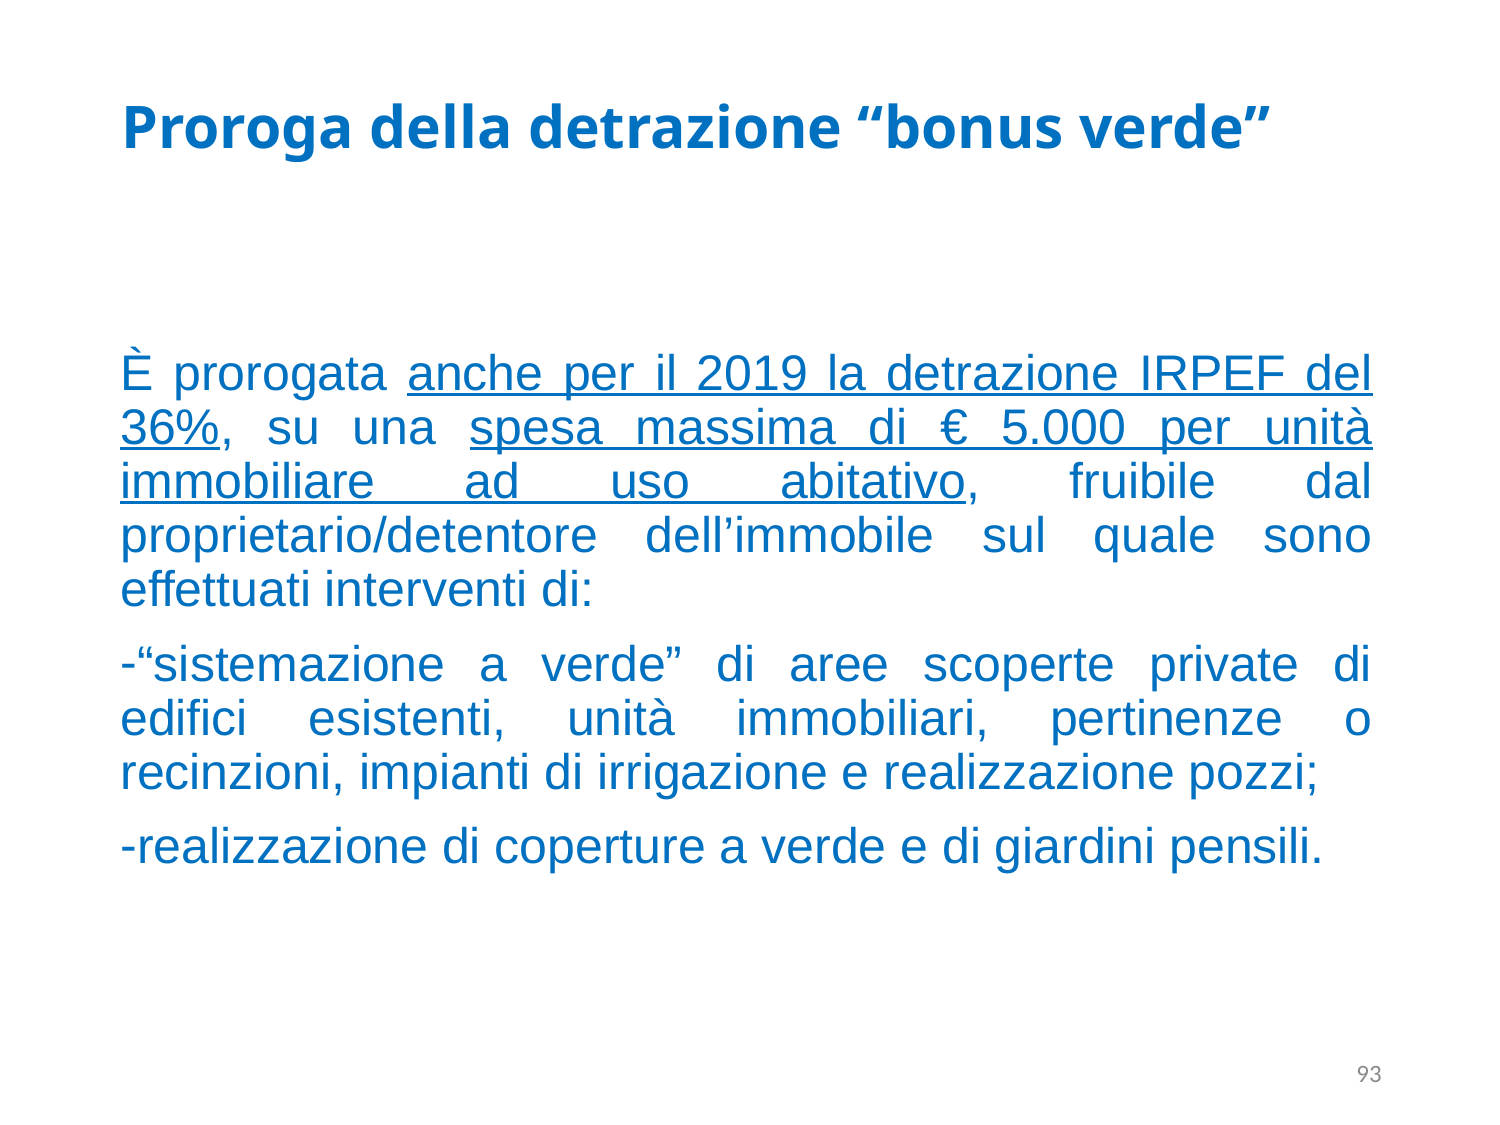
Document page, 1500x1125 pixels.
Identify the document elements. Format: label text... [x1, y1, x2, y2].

subtitle È prorogata anche per il 2019 la detrazione IRPEF del 36%, su una spesa massima di € 5.000 per unità immobiliare ad uso abitativo, fruibile dal proprietario/detentore dell’immobile sul quale sono effettuati interventi di: “sistemazione a verde” di aree scoperte private di edifici esistenti, unità immobiliari, pertinenze o recinzioni, impianti di irrigazione e realizzazione pozzi; realizzazione di coperture a verde e di giardini pensili. [105, 339, 1388, 1047]
slide_number 93 [1059, 1042, 1397, 1103]
title Proroga della detrazione “bonus verde” [58, 90, 1334, 277]
